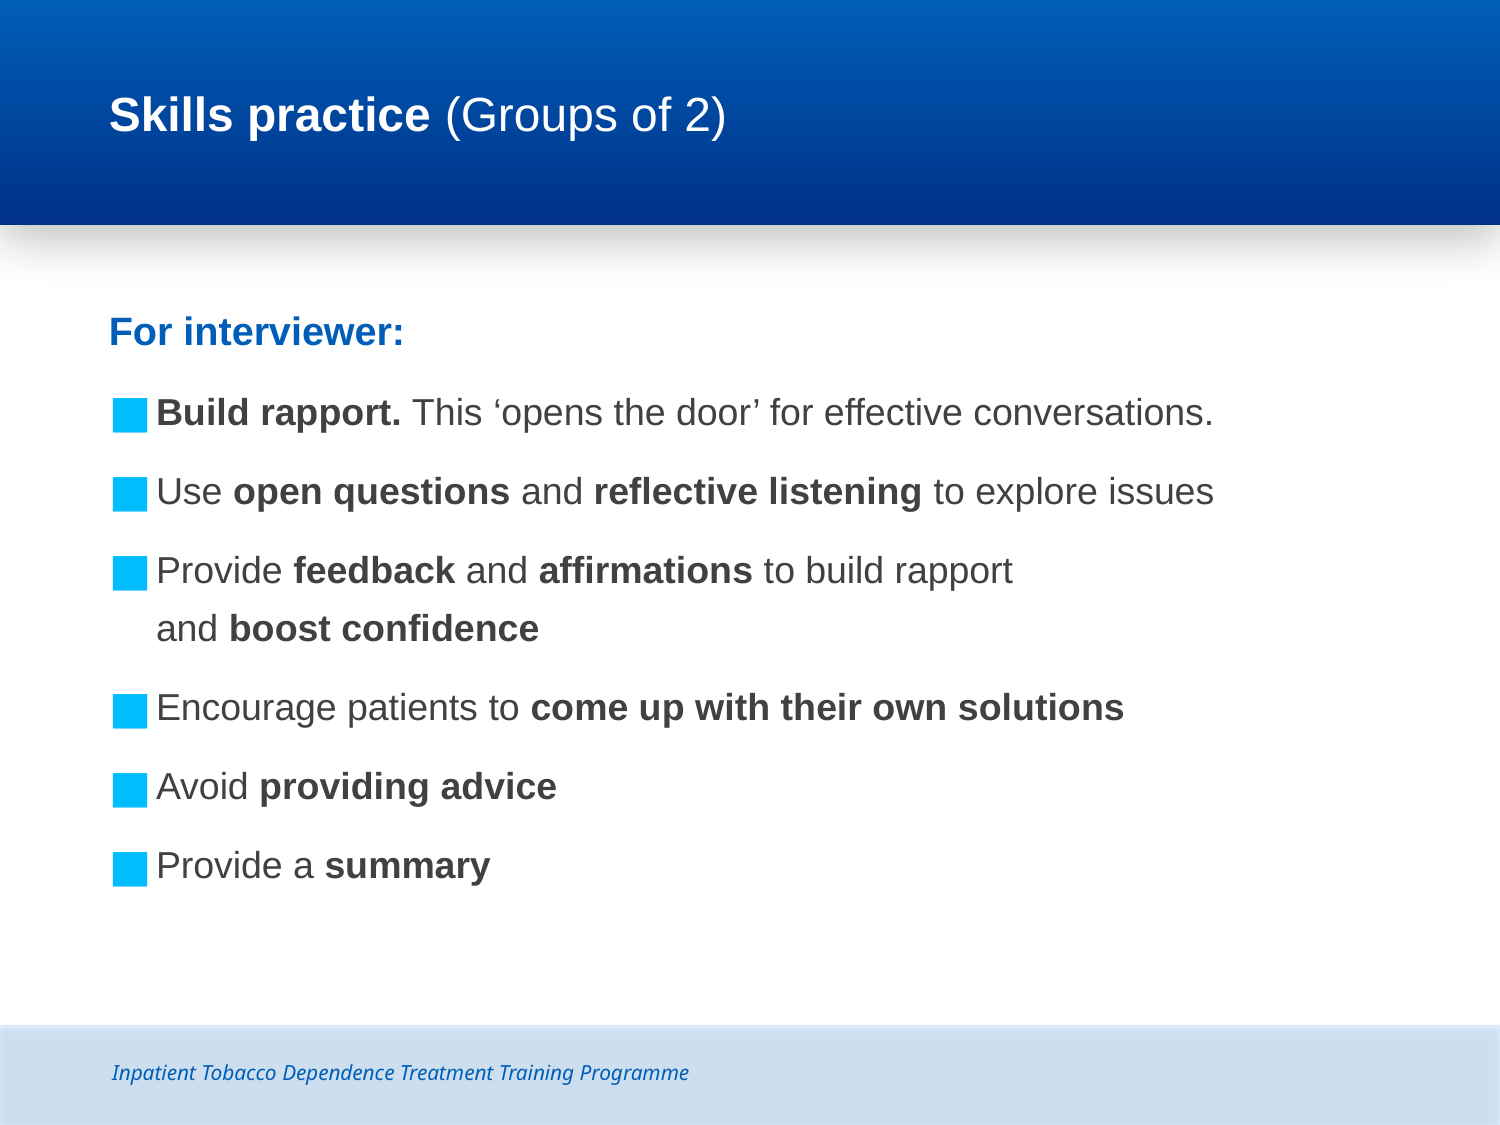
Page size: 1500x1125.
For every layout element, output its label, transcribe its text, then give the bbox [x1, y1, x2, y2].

list For interviewer: Build rapport. This ‘opens the door’ for effective conversations. Use open questions and reflective listening to explore issues Provide feedback and affirmations to build rapport and boost confidence Encourage patients to come up with their own solutions Avoid providing advice Provide a summary [93, 287, 1401, 976]
footer Inpatient Tobacco Dependence Treatment Training Programme [97, 1051, 1388, 1112]
title Skills practice (Groups of 2) [93, 24, 1401, 201]
